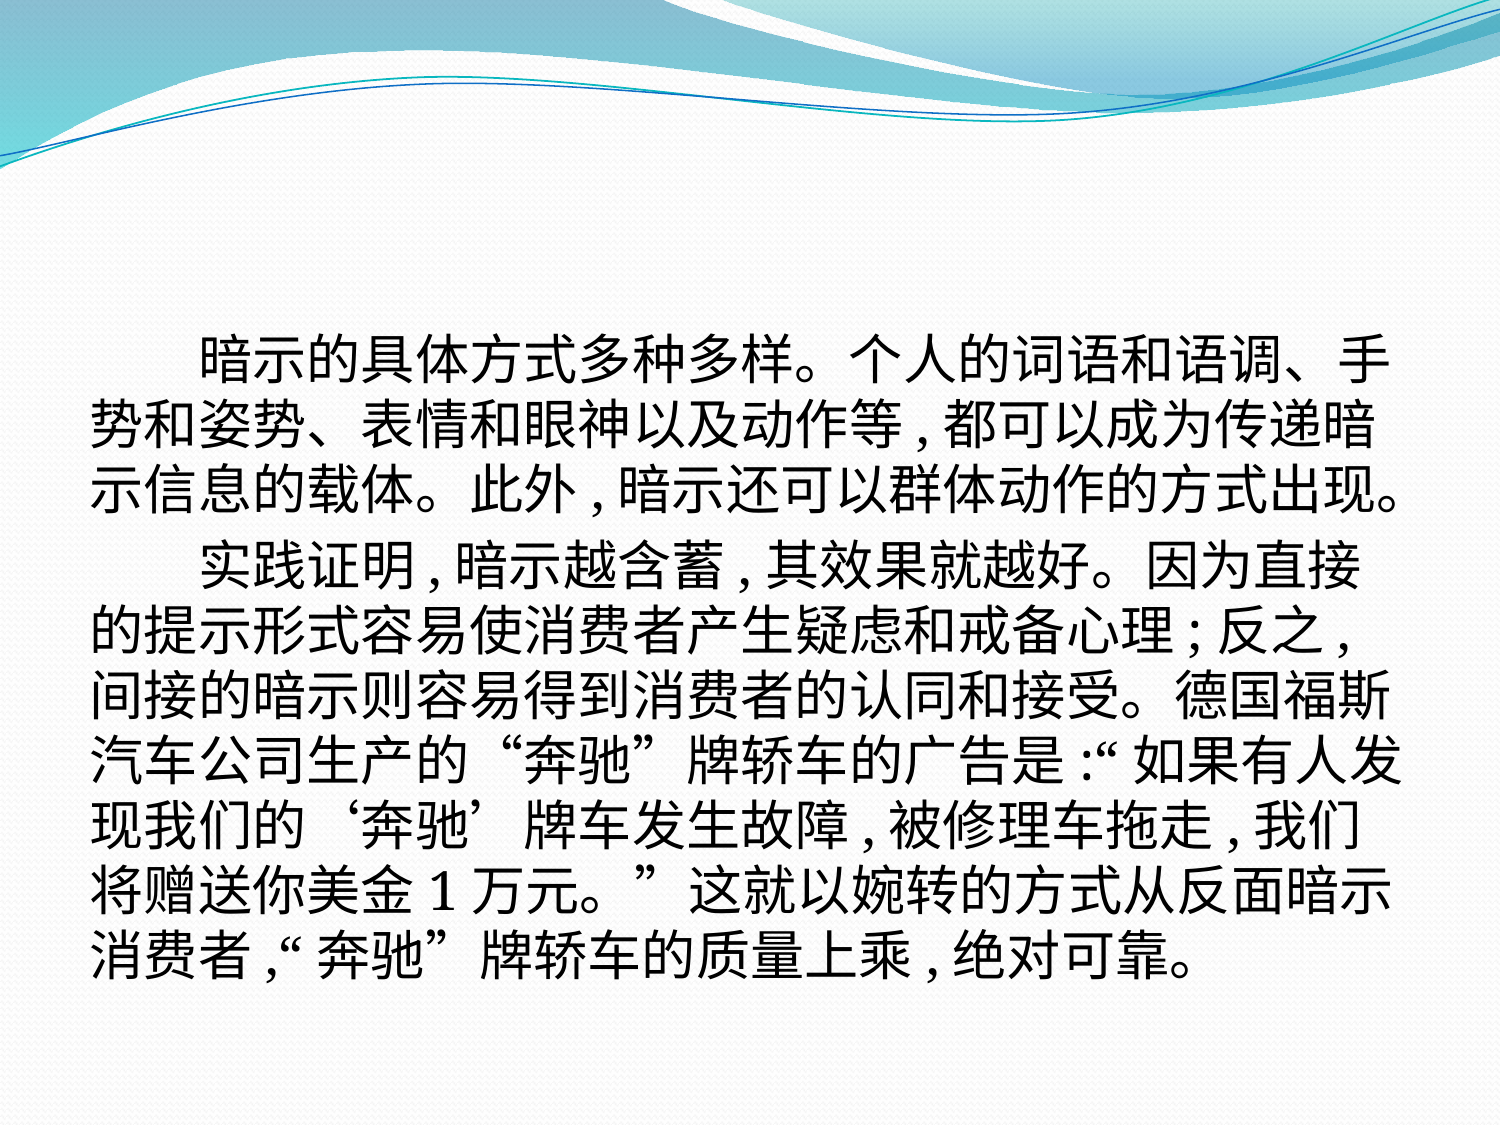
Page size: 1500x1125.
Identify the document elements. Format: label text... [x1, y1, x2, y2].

list 暗示的具体方式多种多样。个人的词语和语调、手势和姿势、表情和眼神以及动作等,都可以成为传递暗示信息的载体。此外,暗示还可以群体动作的方式出现。 实践证明,暗示越含蓄,其效果就越好。因为直接的提示形式容易使消费者产生疑虑和戒备心理;反之,间接的暗示则容易得到消费者的认同和接受。德国福斯汽车公司生产的“奔驰”牌轿车的广告是:“如果有人发现我们的‘奔驰’牌车发生故障,被修理车拖走,我们将赠送你美金1万元。”这就以婉转的方式从反面暗示消费者,“奔驰”牌轿车的质量上乘,绝对可靠。 [75, 317, 1425, 1038]
